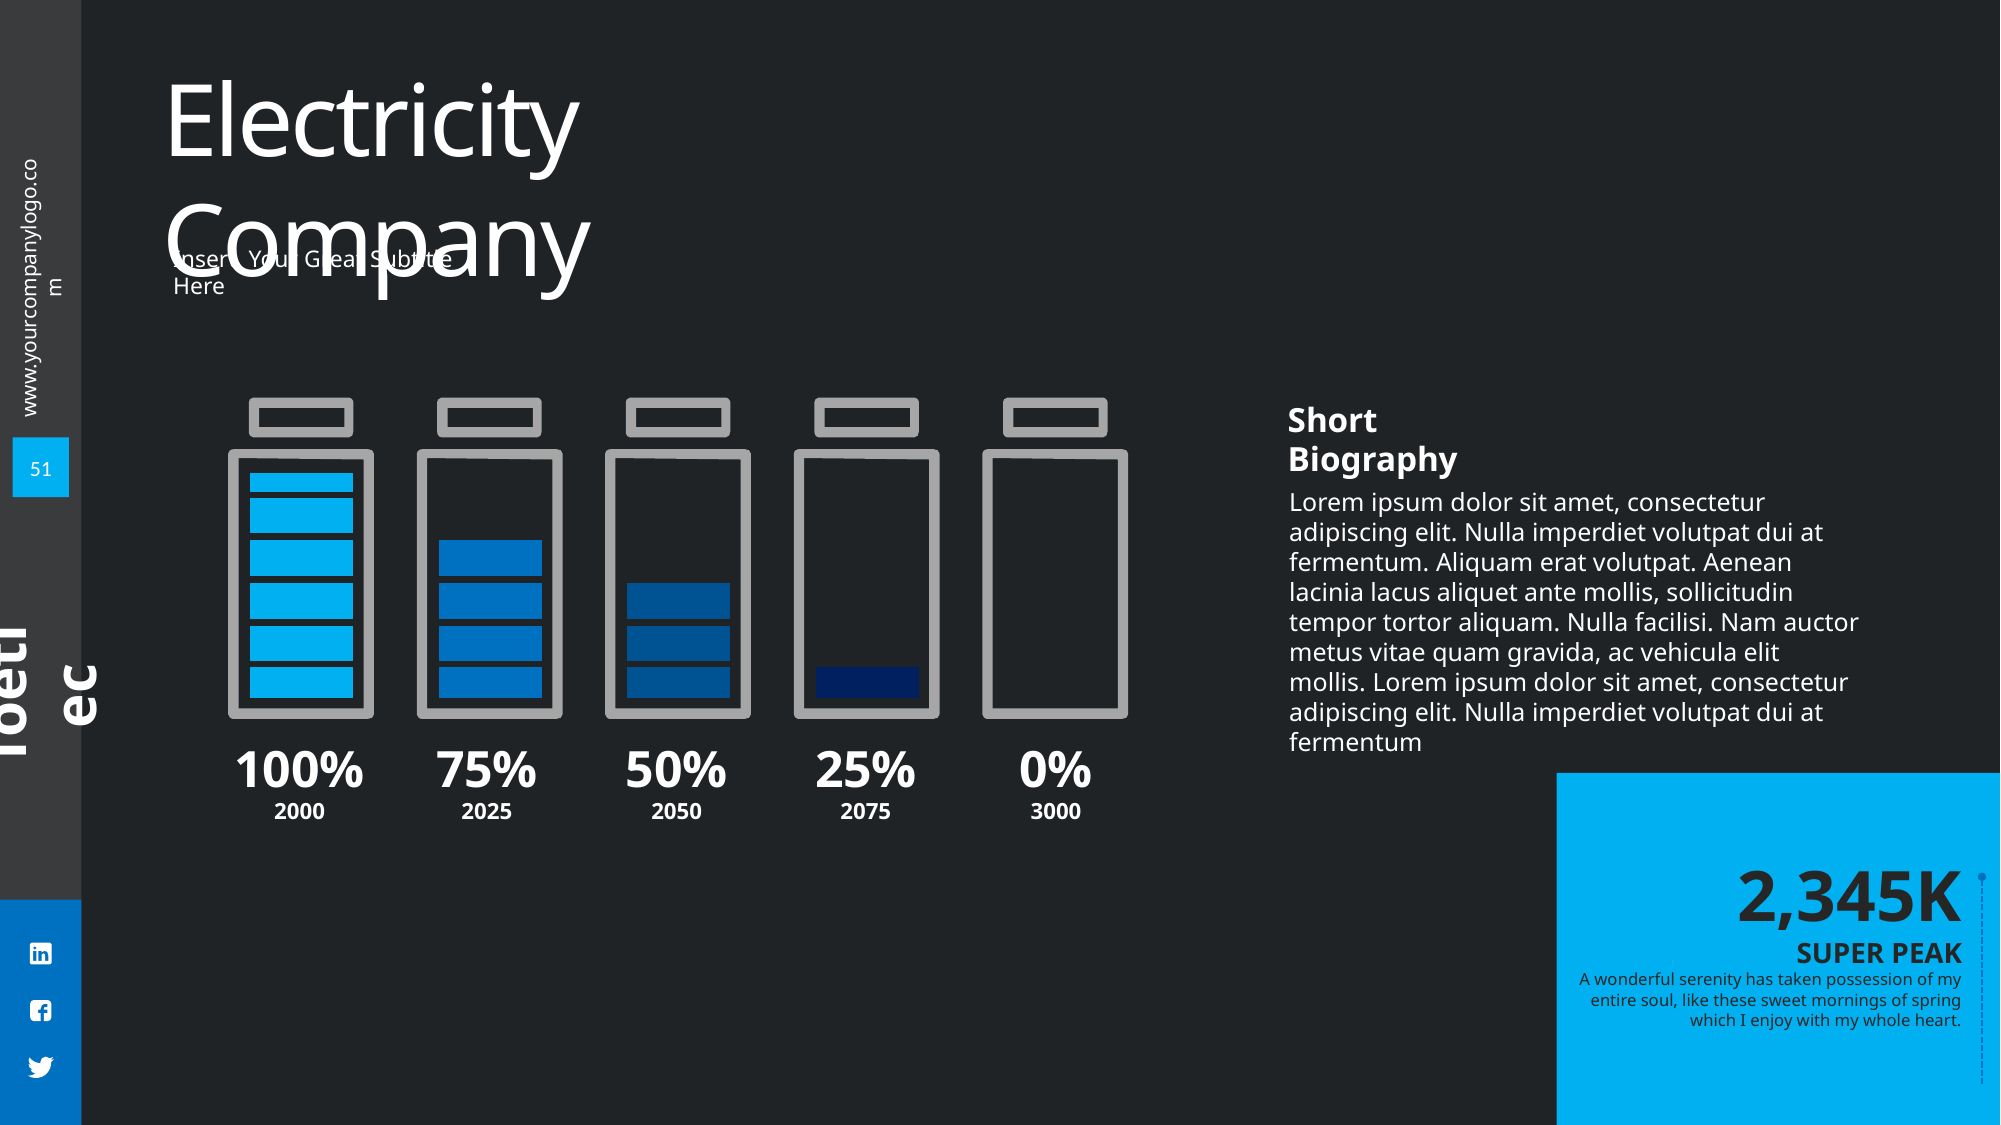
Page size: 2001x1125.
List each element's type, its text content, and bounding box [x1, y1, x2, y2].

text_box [209, 397, 1147, 870]
text_box Short Biography [1272, 404, 1557, 473]
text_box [1556, 842, 1982, 1094]
text_box Lorem ipsum dolor sit amet, consectetur adipiscing elit. Nulla imperdiet volutpat dui at fermentum. Aliquam erat volutpat. Aenean lacinia lacus aliquet ante mollis, sollicitudin tempor tortor aliquam. Nulla facilisi. Nam auctor metus vitae quam gravida, ac vehicula elit mollis. Lorem ipsum dolor sit amet, consectetur adipiscing elit. Nulla imperdiet volutpat dui at fermentum [1274, 479, 1876, 764]
slide_number 51 [12, 437, 69, 498]
text_box Electricity Company [147, 116, 677, 236]
text_box Insert Your Great Subtitle Here [158, 237, 512, 307]
text_box [1556, 772, 2000, 1125]
